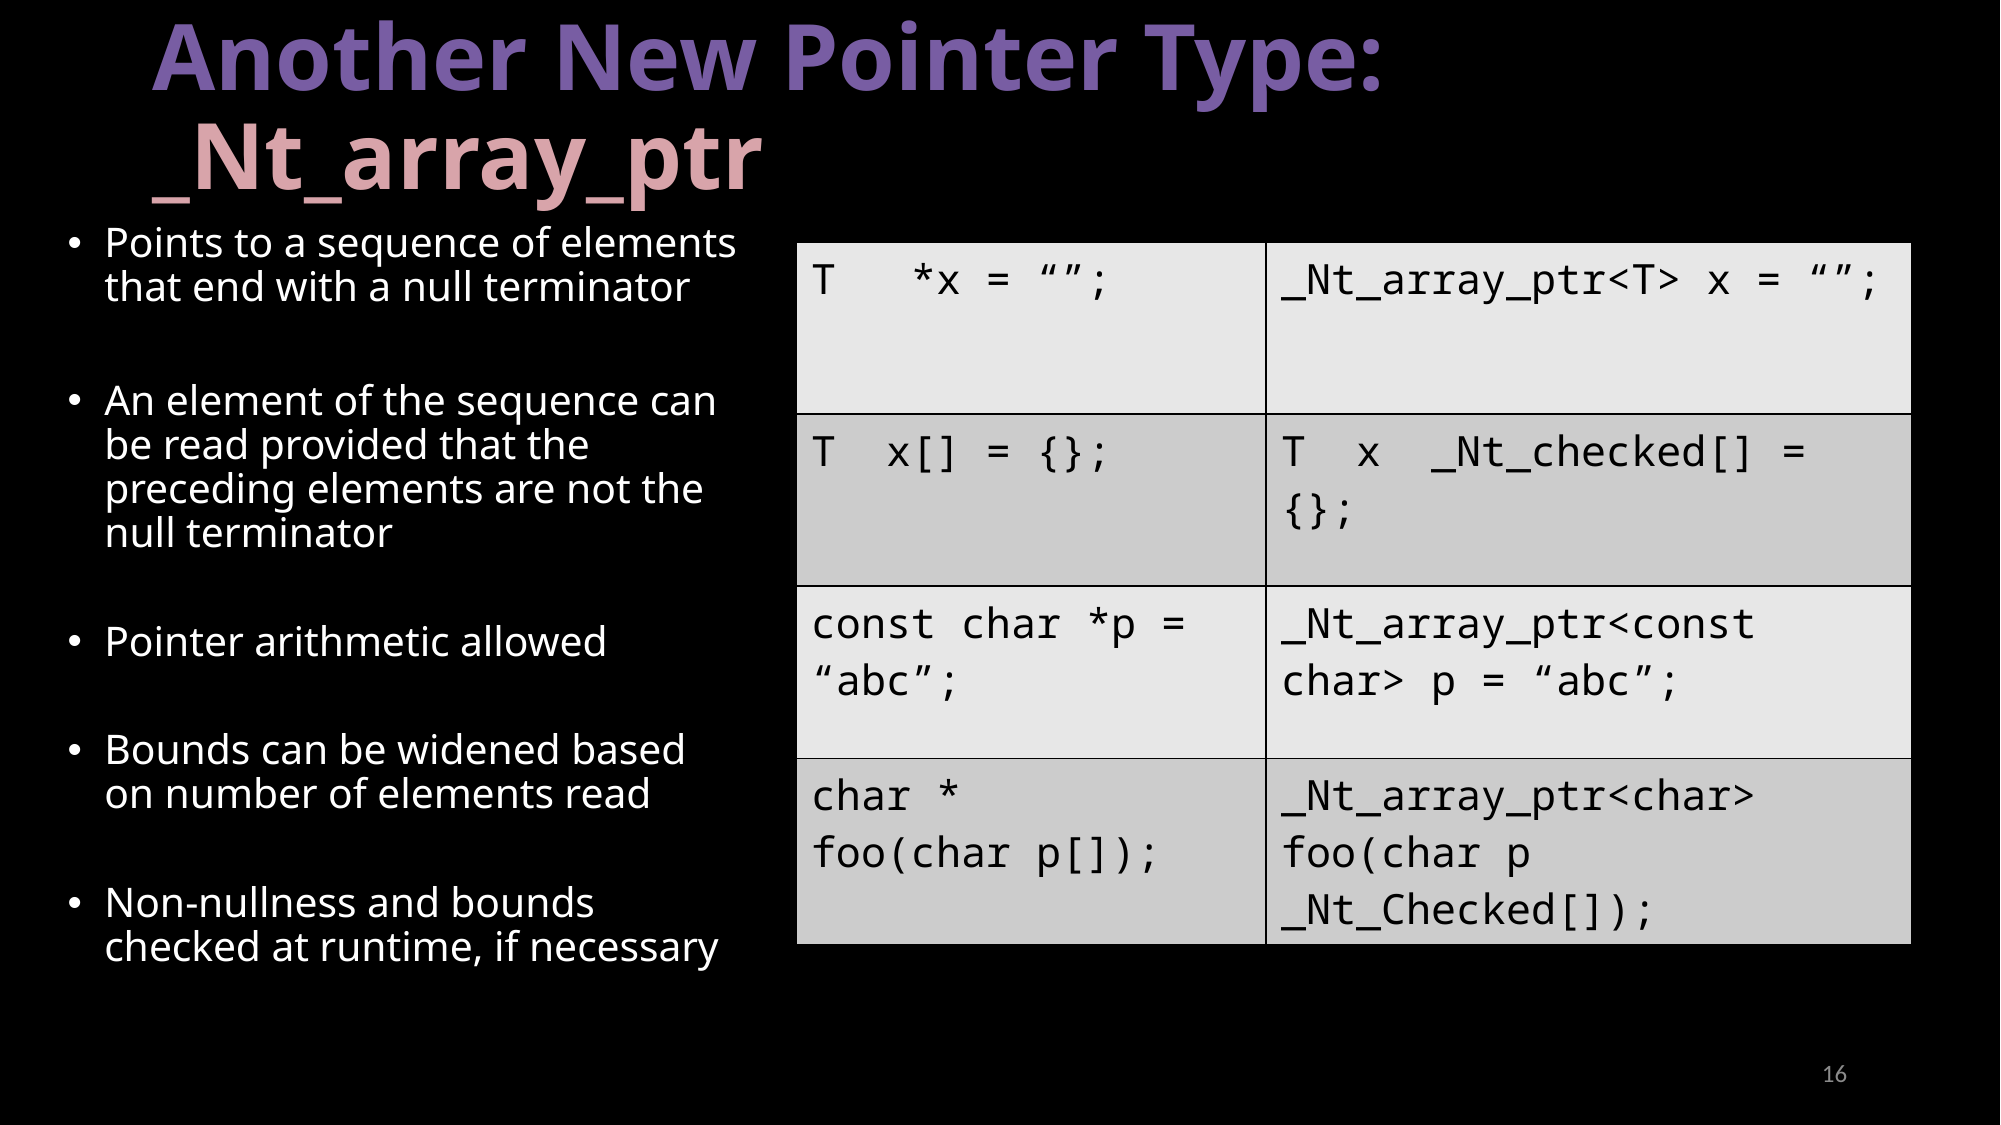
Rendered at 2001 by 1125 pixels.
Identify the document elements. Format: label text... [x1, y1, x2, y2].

table_header T *x = “”; [797, 243, 1265, 413]
table_cell T x[] = {}; [797, 415, 1265, 585]
table_cell char * foo(char p[]); [797, 759, 1265, 944]
table_cell _Nt_array_ptr<const char> p = “abc”; [1267, 587, 1911, 758]
title Another New Pointer Type: _Nt_array_ptr [137, 1, 1863, 220]
table_cell const char *p = “abc”; [797, 587, 1265, 758]
table_cell T x _Nt_checked[] = {}; [1267, 415, 1911, 585]
slide_number 16 [1412, 1042, 1863, 1103]
table_header _Nt_array_ptr<T> x = “”; [1267, 243, 1911, 413]
list Points to a sequence of elements that end with a null terminator An element of the sequence can be read provided that the preceding elements are not the null terminator Pointer arithmetic allowed Bounds can be widened based on number of elements read Non-nullness and bounds checked at runtime, if necessary [52, 214, 762, 1023]
table_cell _Nt_array_ptr<char> foo(char p _Nt_Checked[]); [1267, 759, 1911, 944]
